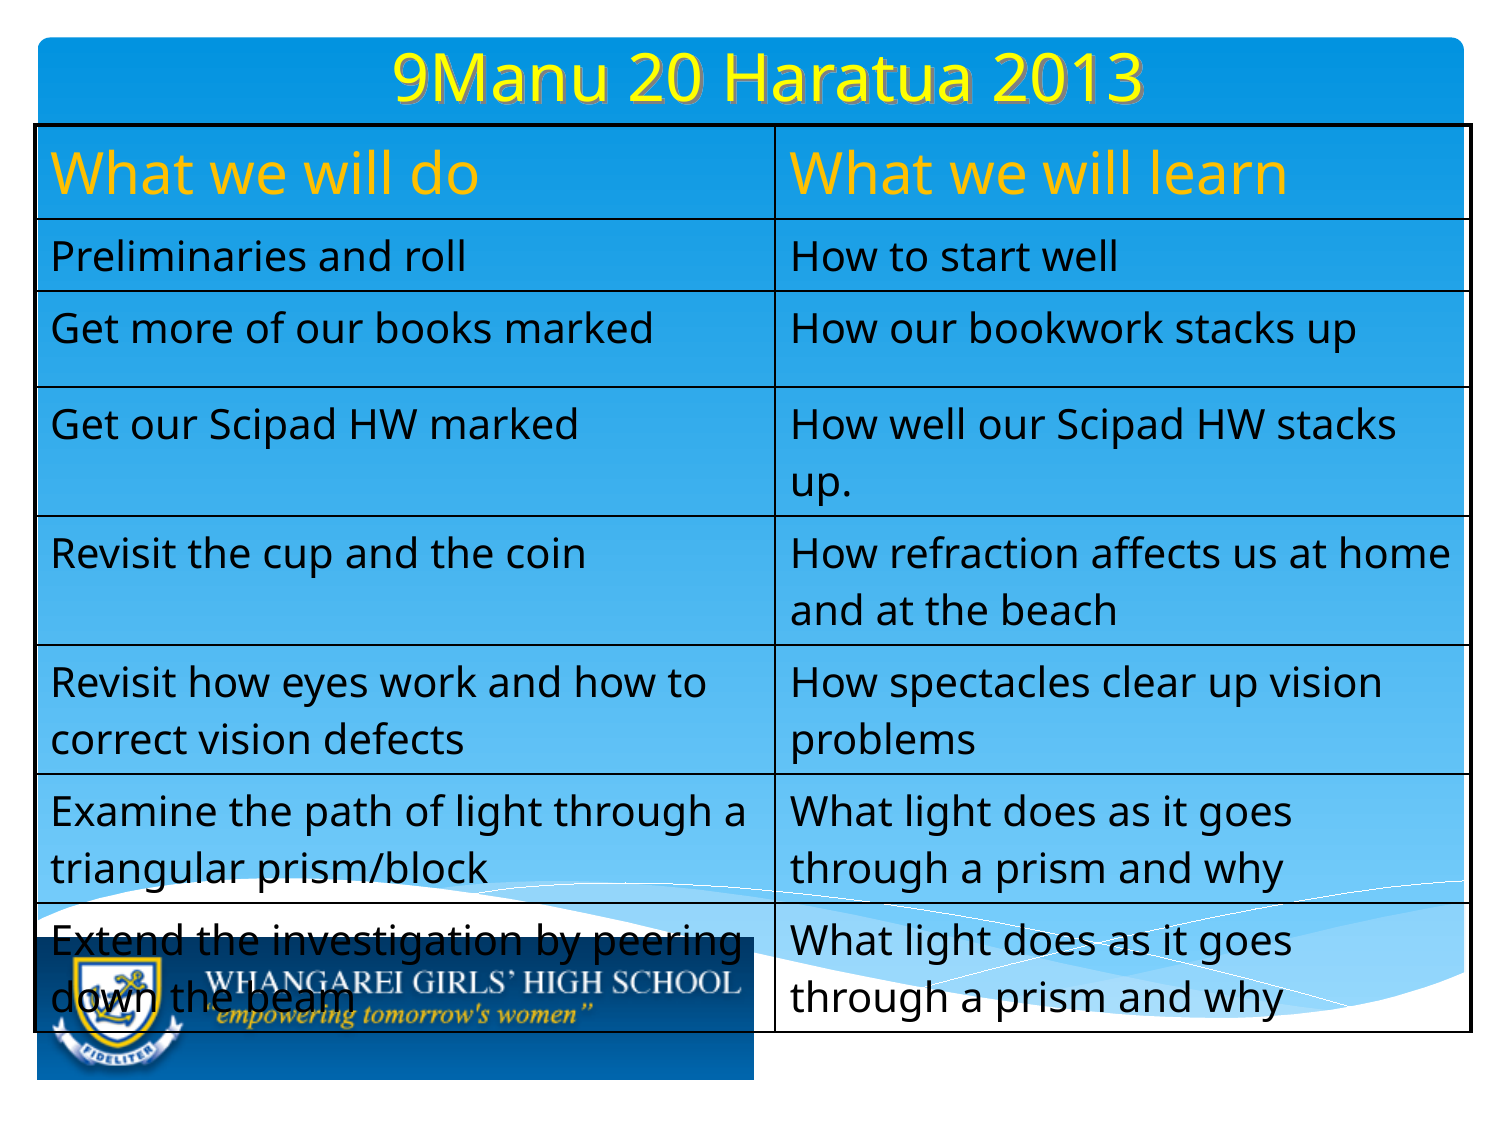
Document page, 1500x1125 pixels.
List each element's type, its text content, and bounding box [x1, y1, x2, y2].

table_cell How refraction affects us at home and at the beach [776, 517, 1469, 644]
table_cell How spectacles clear up vision problems [776, 646, 1469, 773]
table_header What we will learn [776, 127, 1469, 218]
table_cell Extend the investigation by peering down the beam [37, 904, 774, 1031]
table_cell What light does as it goes through a prism and why [776, 775, 1469, 902]
table_cell Revisit the cup and the coin [37, 517, 774, 644]
table_cell Get our Scipad HW marked [37, 388, 774, 515]
table_cell Preliminaries and roll [37, 220, 774, 290]
table_cell Get more of our books marked [37, 292, 774, 386]
table_cell How our bookwork stacks up [776, 292, 1469, 386]
table_cell How well our Scipad HW stacks up. [776, 388, 1469, 515]
table_cell How to start well [776, 220, 1469, 290]
table_header What we will do [37, 127, 774, 218]
picture [37, 937, 754, 1080]
table_cell Revisit how eyes work and how to correct vision defects [37, 646, 774, 773]
table_cell What light does as it goes through a prism and why [776, 904, 1469, 1031]
text_box 9Manu 20 Haratua 2013 [162, 24, 1375, 123]
table_cell Examine the path of light through a triangular prism/block [37, 775, 774, 902]
